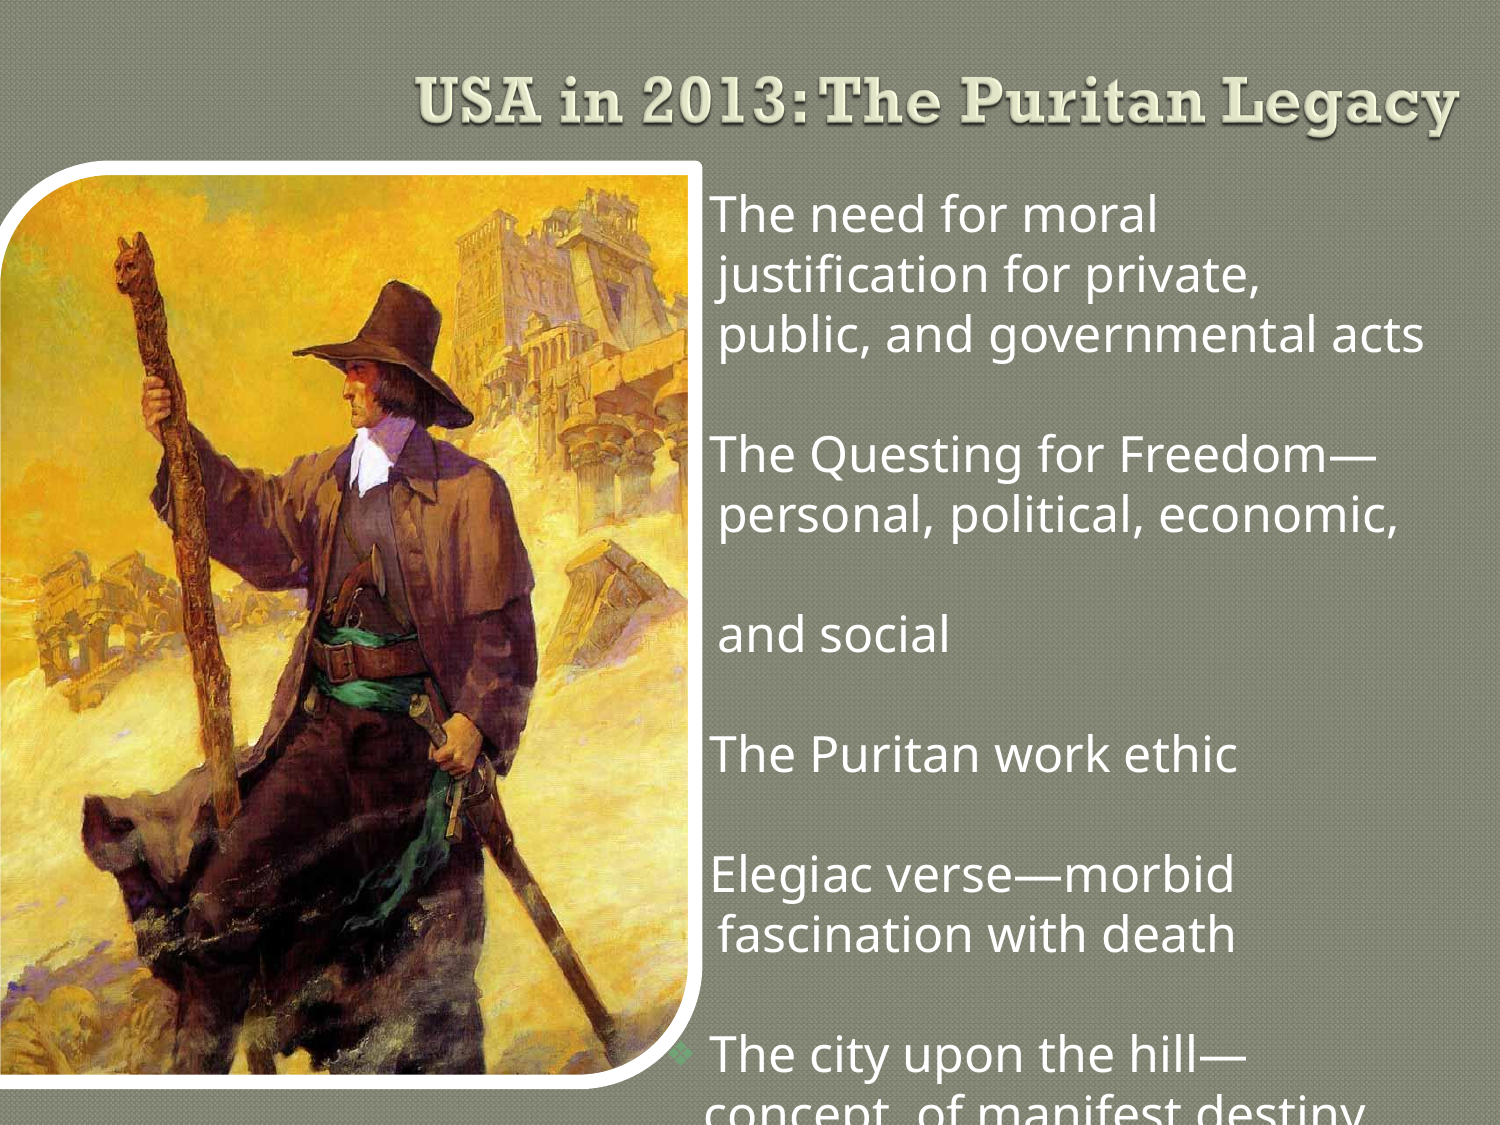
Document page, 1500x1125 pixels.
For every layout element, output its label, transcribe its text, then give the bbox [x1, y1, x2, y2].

list The need for moral justification for private, public, and governmental acts The Questing for Freedom— personal, political, economic, and social The Puritan work ethic Elegiac verse—morbid fascination with death The city upon the hill— concept of manifest destiny [697, 174, 1475, 1088]
picture [0, 0, 1500, 1125]
